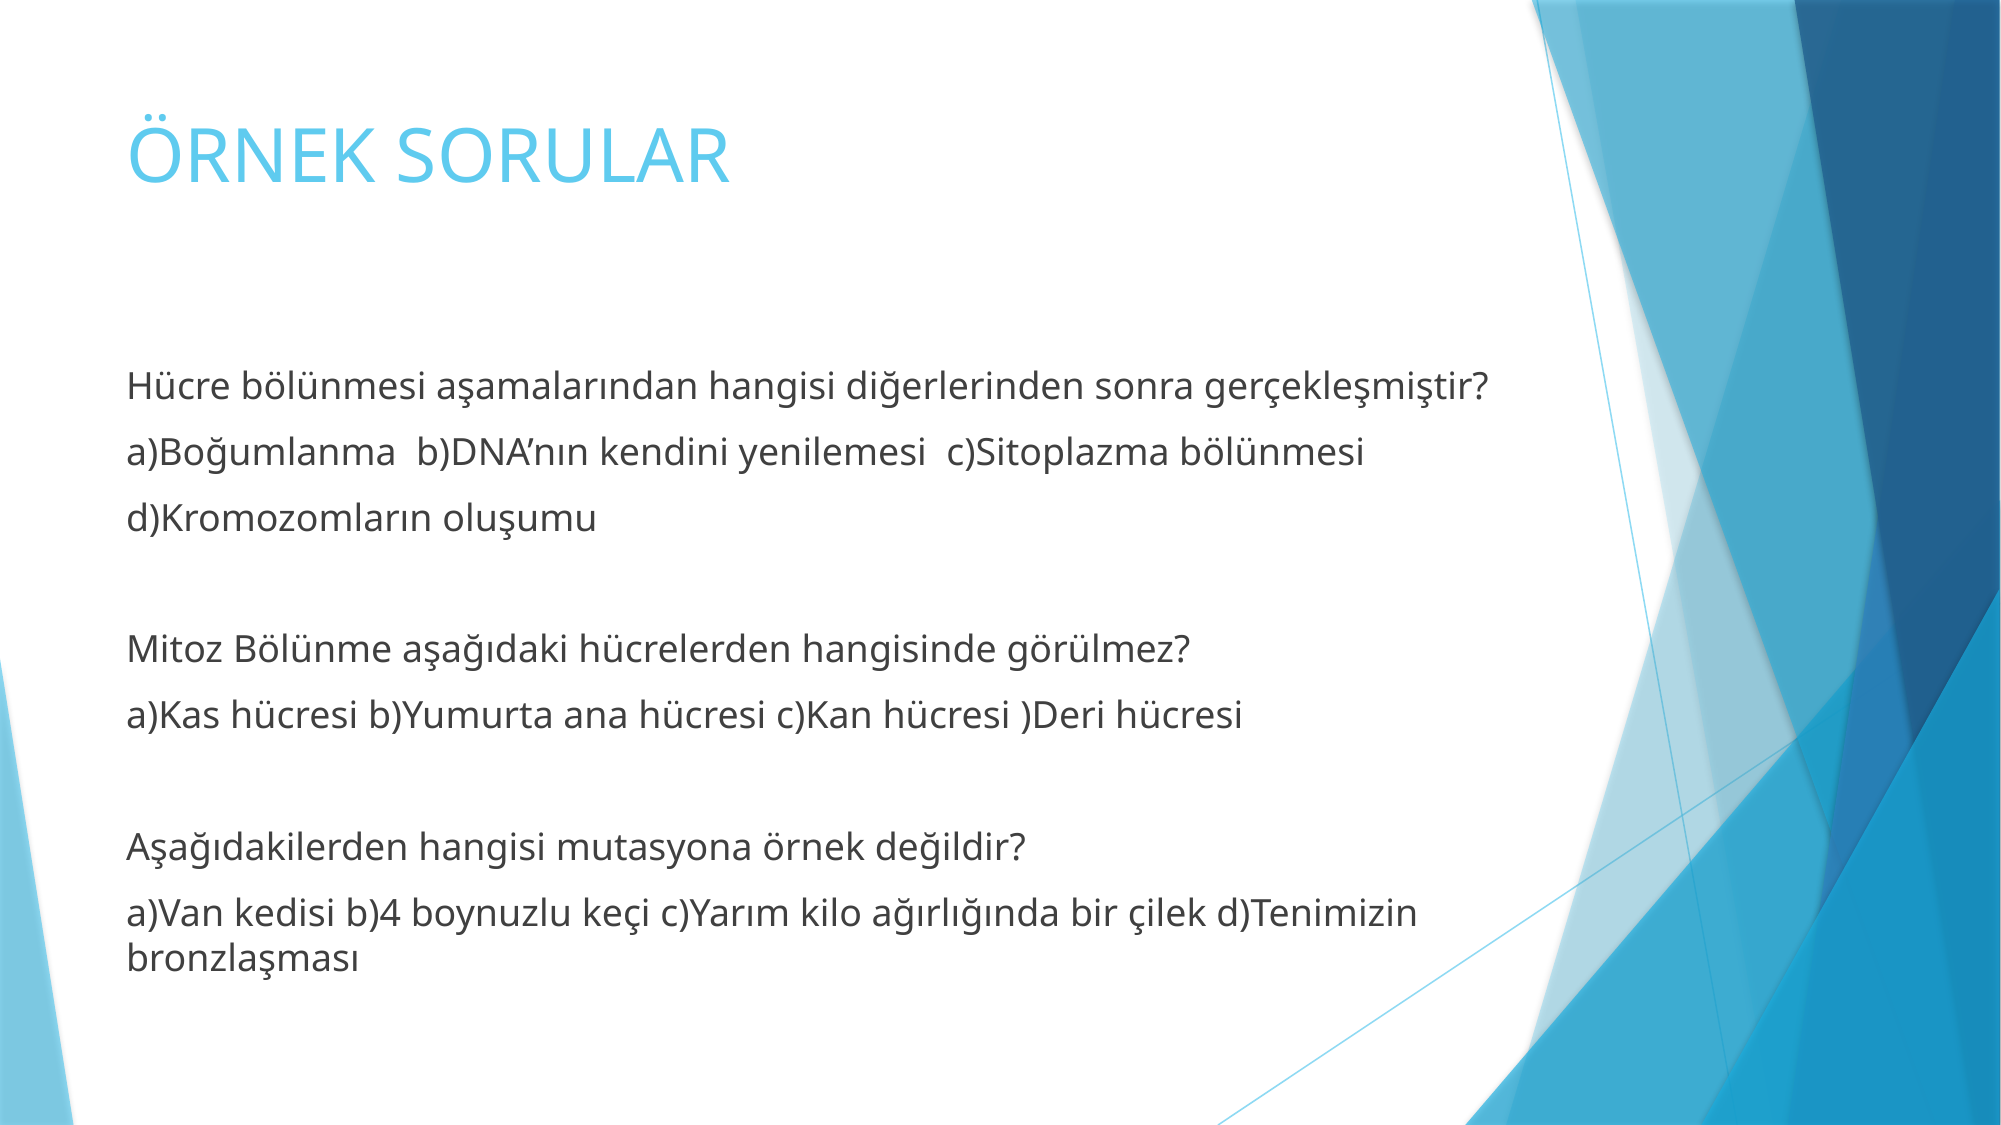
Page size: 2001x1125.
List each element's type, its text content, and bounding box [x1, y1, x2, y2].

list Hücre bölünmesi aşamalarından hangisi diğerlerinden sonra gerçekleşmiştir? a)Boğumlanma b)DNA’nın kendini yenilemesi c)Sitoplazma bölünmesi d)Kromozomların oluşumu Mitoz Bölünme aşağıdaki hücrelerden hangisinde görülmez? a)Kas hücresi b)Yumurta ana hücresi c)Kan hücresi )Deri hücresi Aşağıdakilerden hangisi mutasyona örnek değildir? a)Van kedisi b)4 boynuzlu keçi c)Yarım kilo ağırlığında bir çilek d)Tenimizin bronzlaşması [111, 354, 1522, 992]
title ÖRNEK SORULAR [111, 99, 1522, 317]
